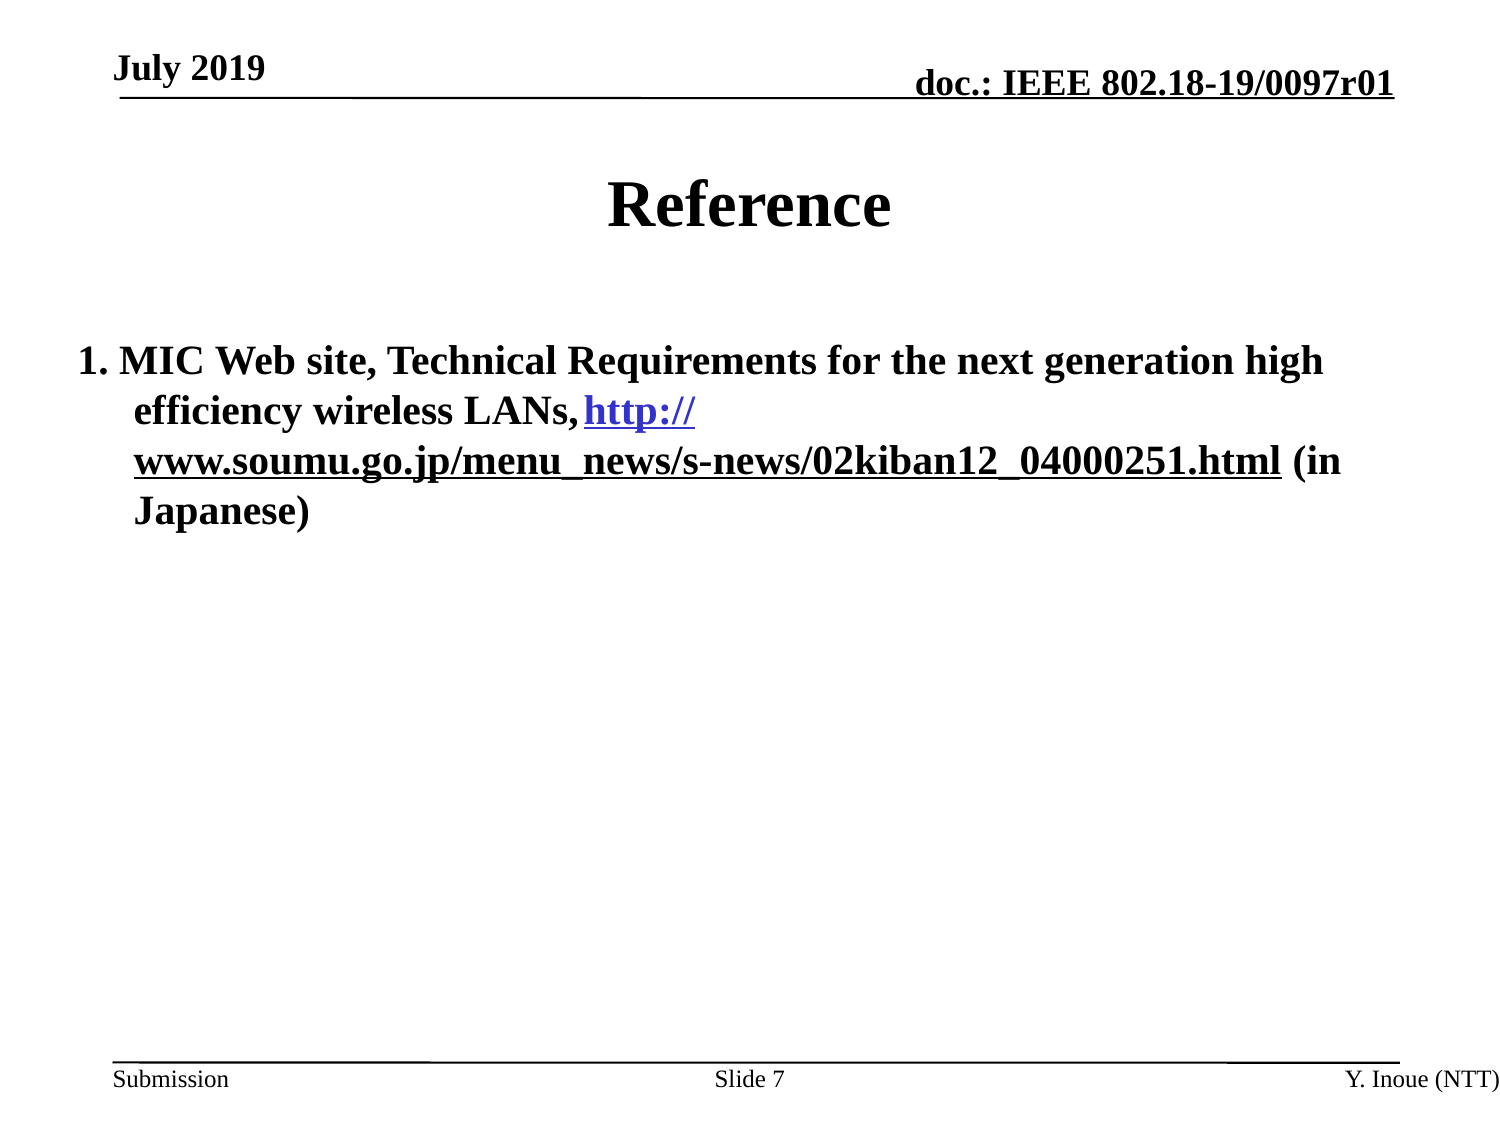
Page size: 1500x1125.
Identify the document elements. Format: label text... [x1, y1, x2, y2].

footer Y. Inoue (NTT) [977, 1061, 1500, 1093]
title Reference [112, 112, 1388, 288]
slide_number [112, 42, 363, 88]
slide_number Slide 7 [699, 1061, 800, 1123]
list 1. MIC Web site, Technical Requirements for the next generation high efficiency wireless LANs, http://www.soumu.go.jp/menu_news/s-news/02kiban12_04000251.html (in Japanese) [61, 324, 1438, 1000]
